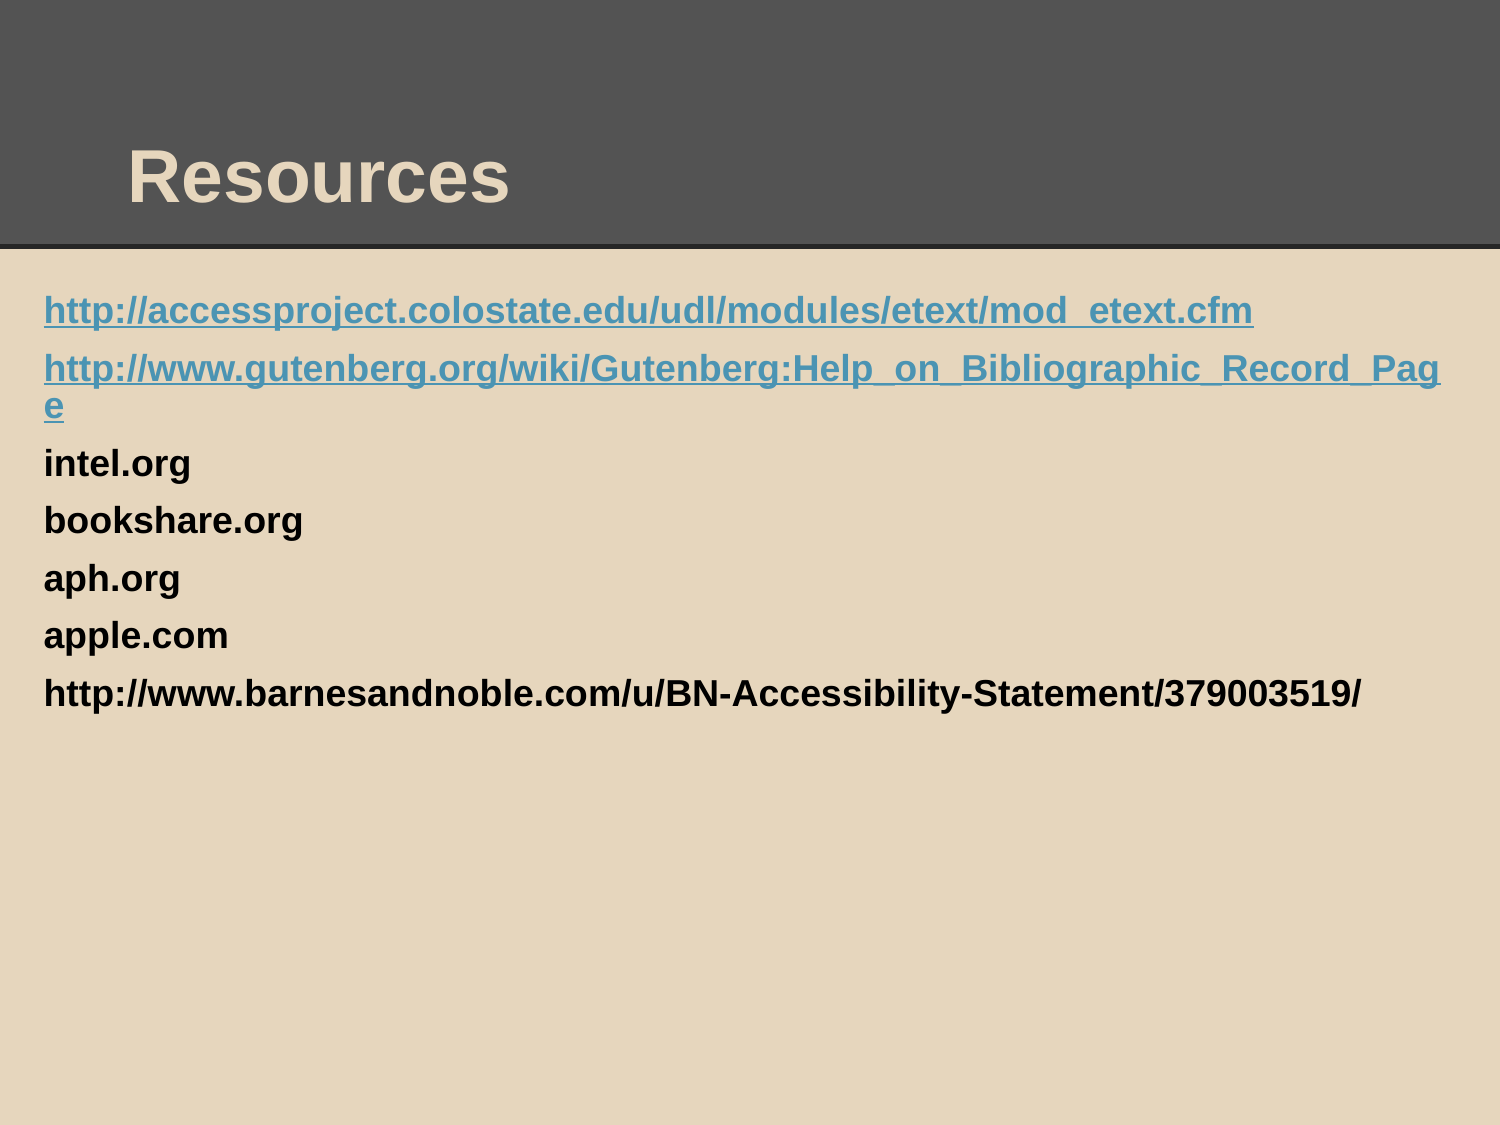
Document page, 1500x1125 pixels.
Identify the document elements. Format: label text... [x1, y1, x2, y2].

list http://accessproject.colostate.edu/udl/modules/etext/mod_etext.cfm http://www.gutenberg.org/wiki/Gutenberg:Help_on_Bibliographic_Record_Page intel.org bookshare.org aph.org apple.com http://www.barnesandnoble.com/u/BN-Accessibility-Statement/379003519/ [28, 271, 1472, 939]
title Resources [75, 14, 1425, 233]
